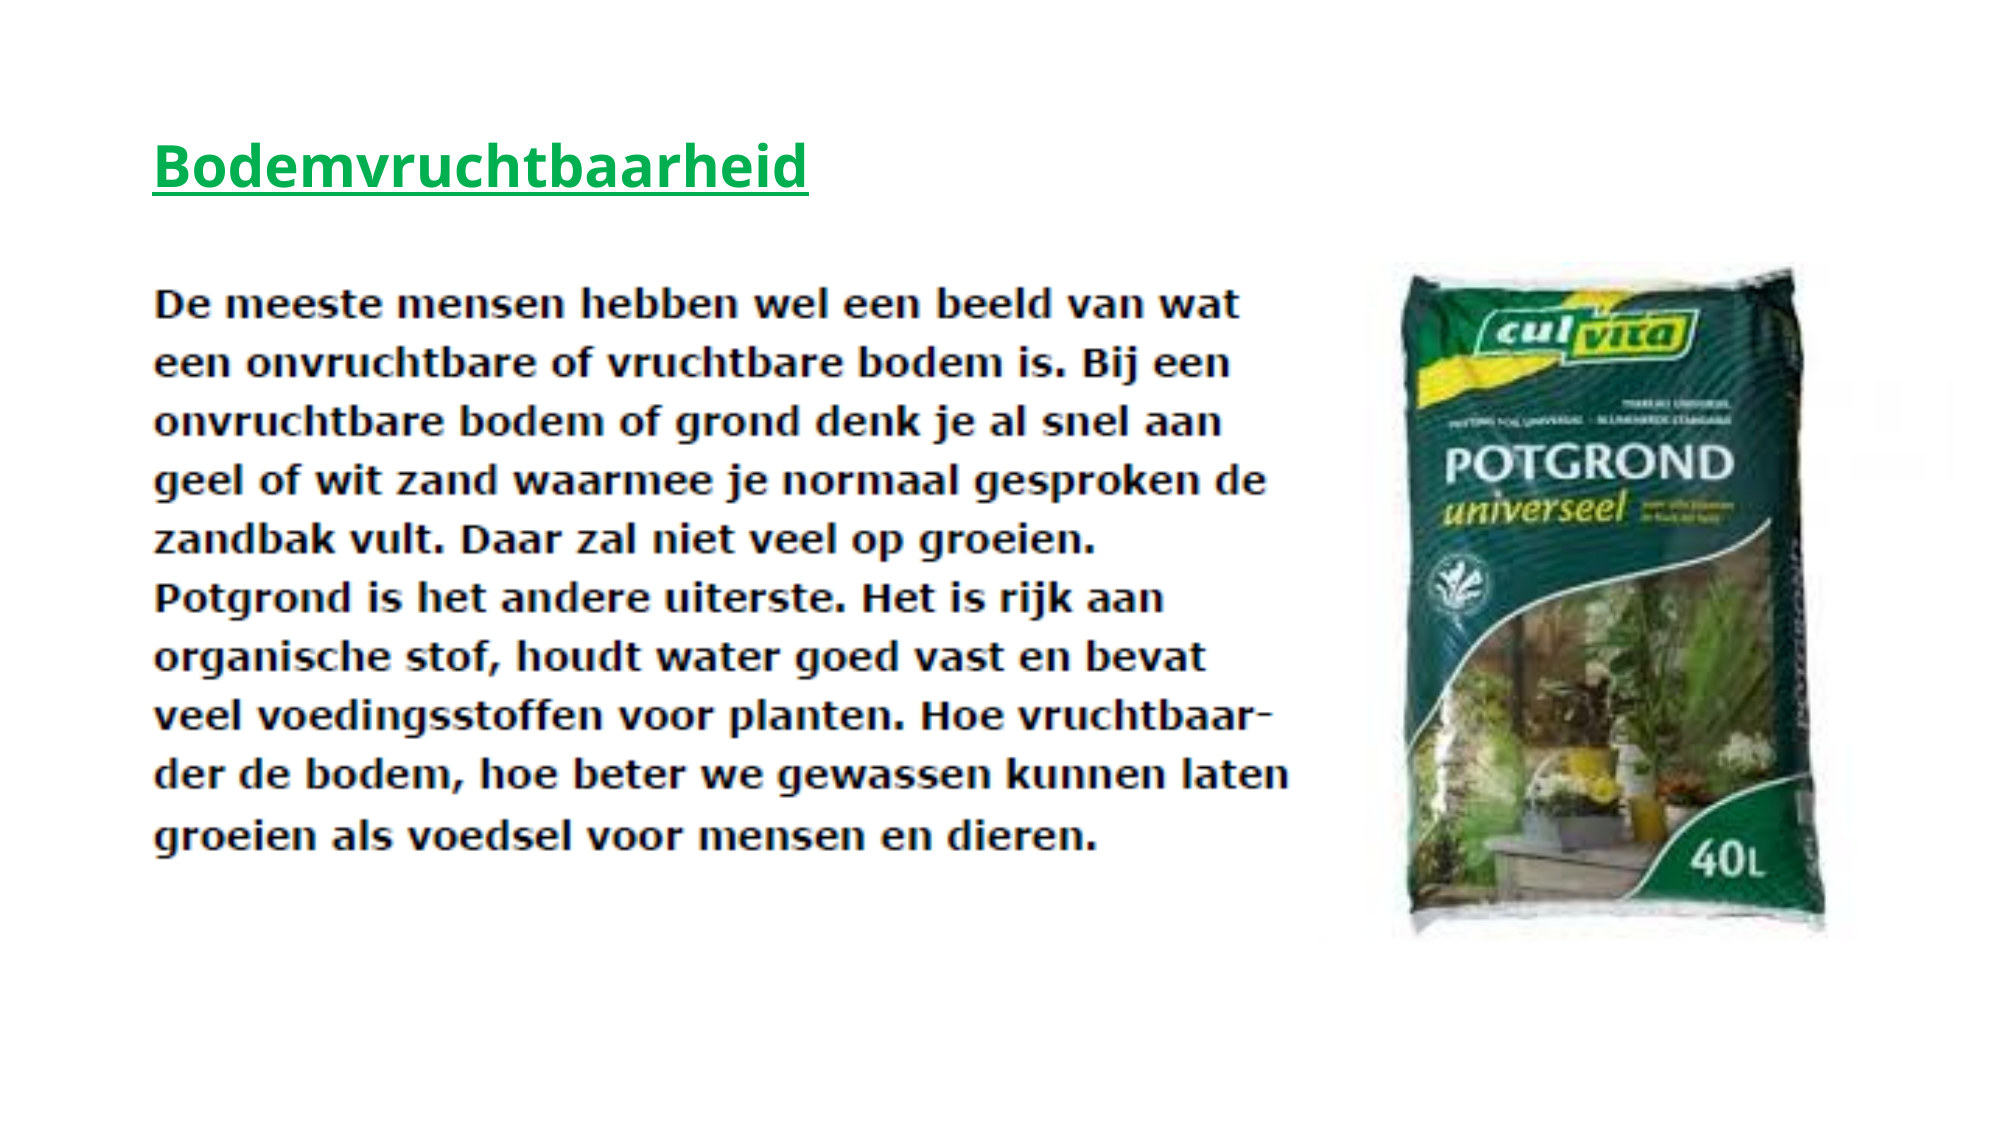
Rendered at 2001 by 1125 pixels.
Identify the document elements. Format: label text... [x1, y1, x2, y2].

title Bodemvruchtbaarheid [137, 59, 1863, 277]
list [137, 277, 1310, 879]
picture [1272, 262, 1953, 942]
